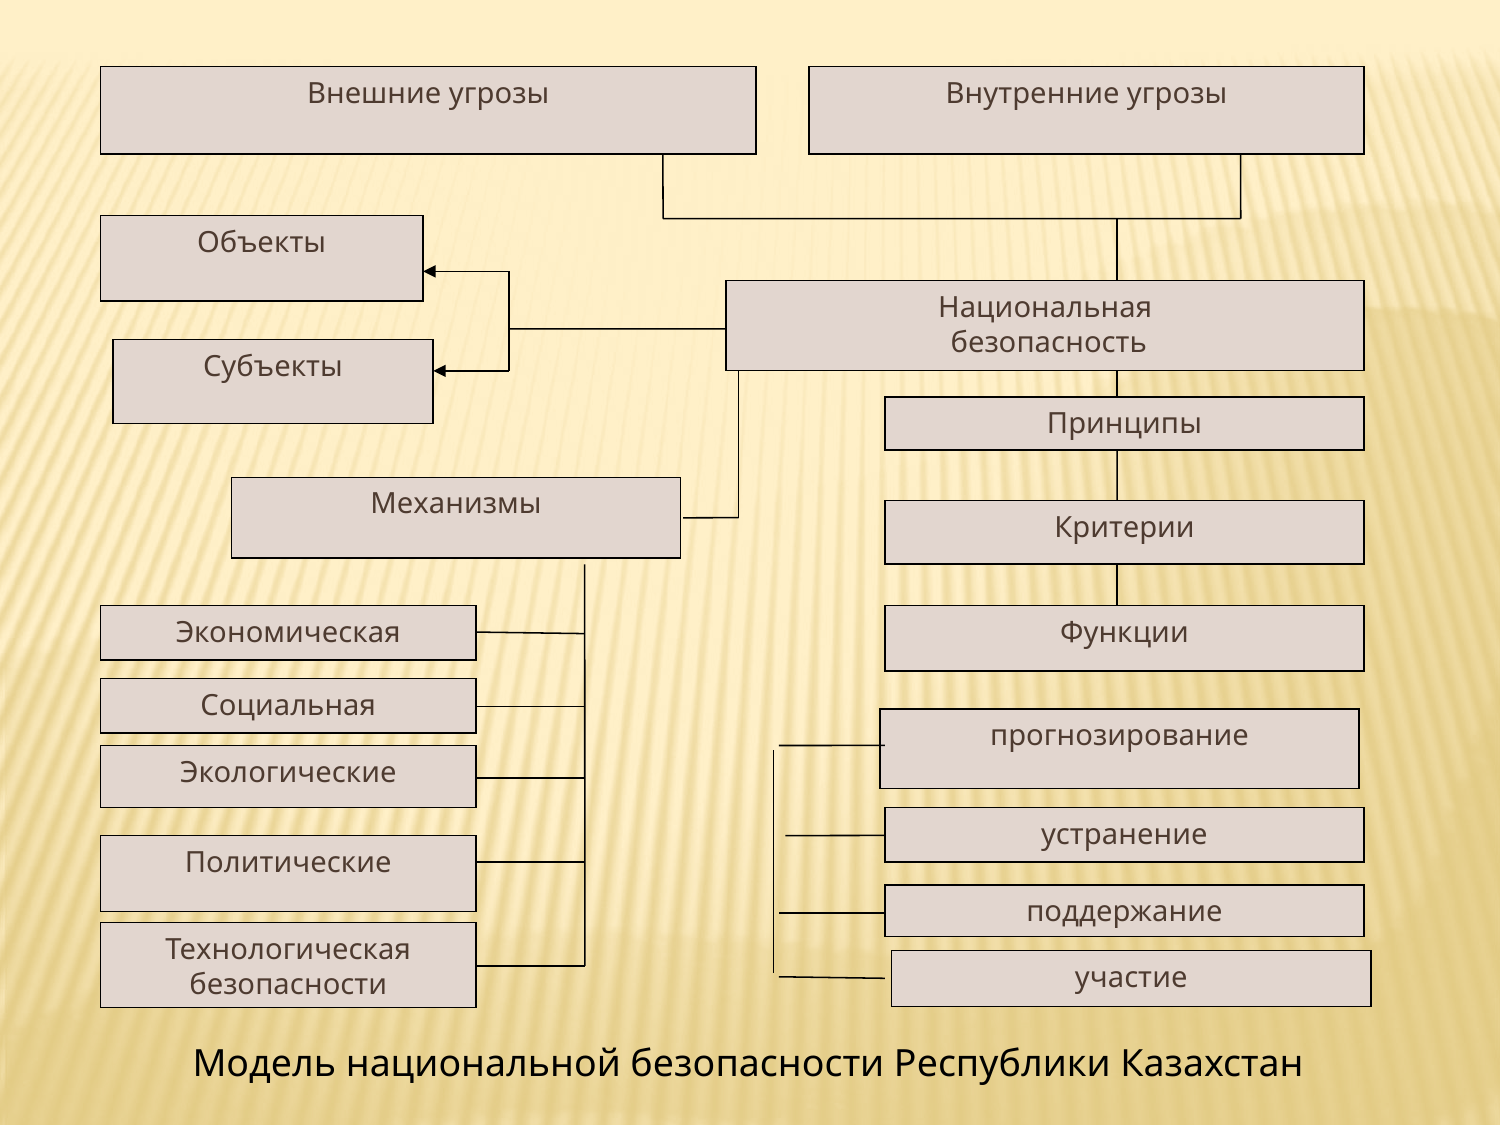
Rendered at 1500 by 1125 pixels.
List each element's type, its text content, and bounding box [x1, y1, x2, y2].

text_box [100, 65, 1372, 1009]
text_box Модель национальной безопасности Республики Казахстан [93, 1031, 1360, 1091]
